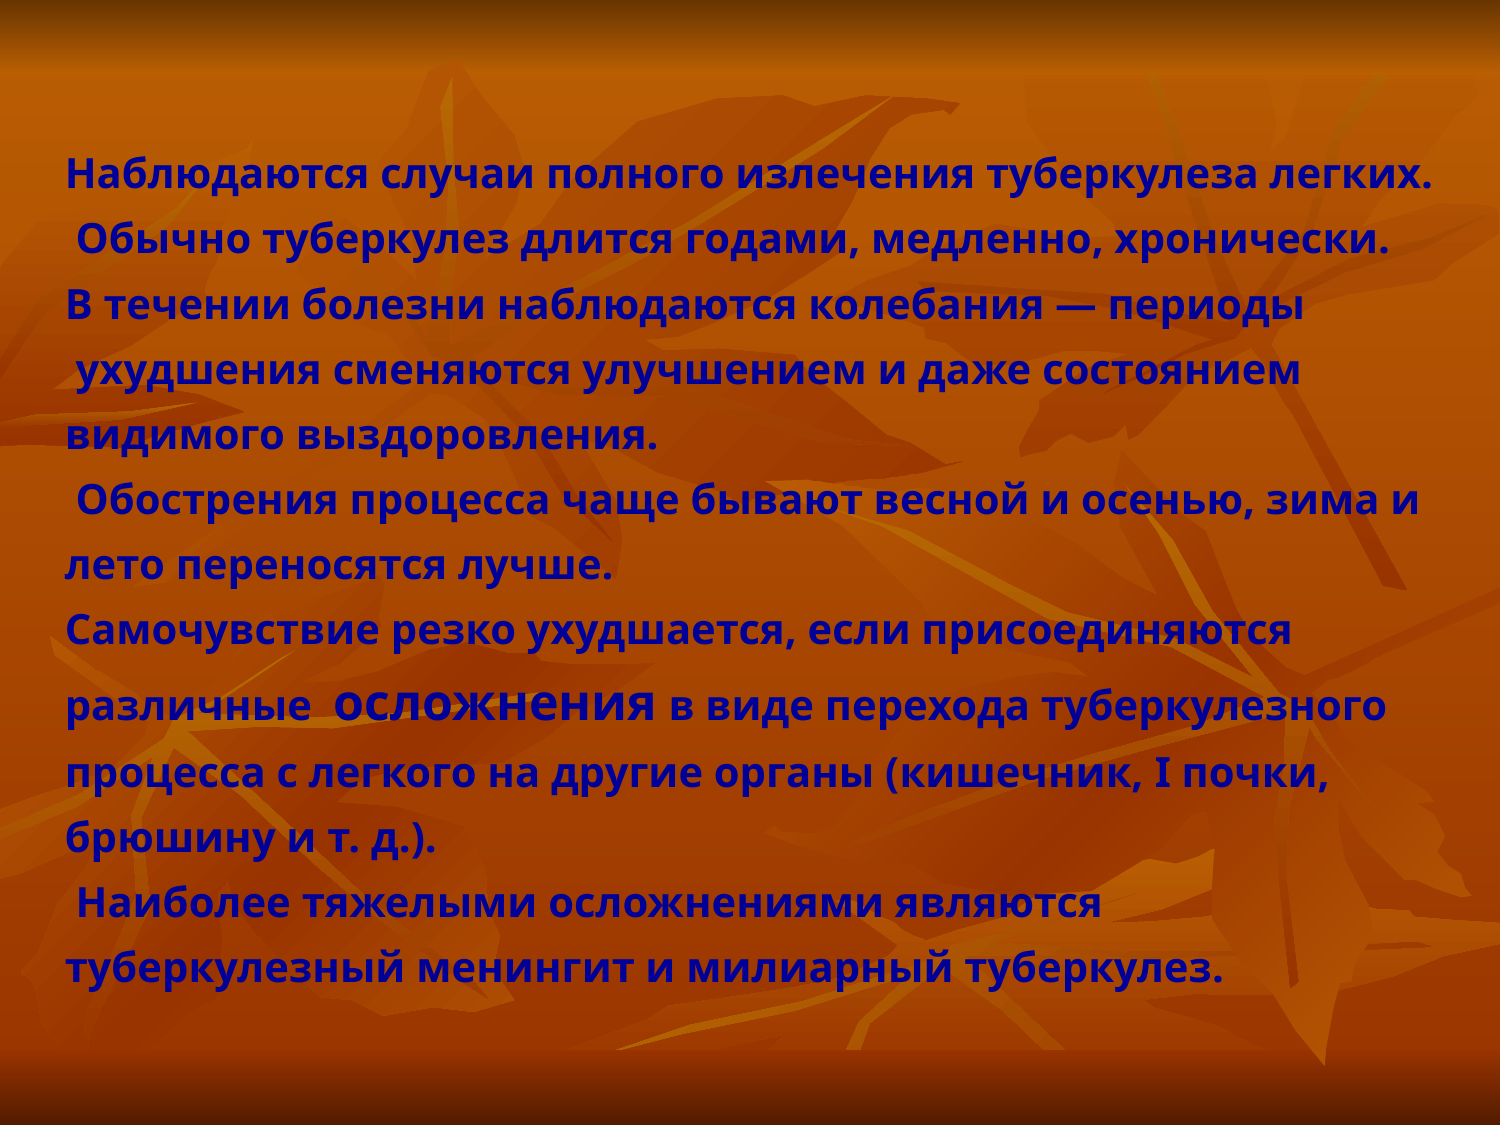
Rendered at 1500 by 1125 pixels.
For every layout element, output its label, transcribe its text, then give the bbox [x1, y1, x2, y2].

text_box Наблюдаются случаи полного излечения туберкулеза легких. Обычно туберкулез длится годами, медленно, хронически. В течении болезни наблюдаются колебания — периоды ухудшения сменяются улучшением и даже состоянием видимого выздоровления. Обострения процесса чаще бывают весной и осенью, зима и лето переносятся лучше. Самочувствие резко ухудшается, если присоединяются различные осложнения в виде перехода туберкулезного процесса с легкого на другие органы (кишечник, I почки, брюшину и т. д.). Наиболее тяжелыми осложнениями являются туберкулезный менингит и милиарный туберкулез. [50, 124, 1450, 998]
